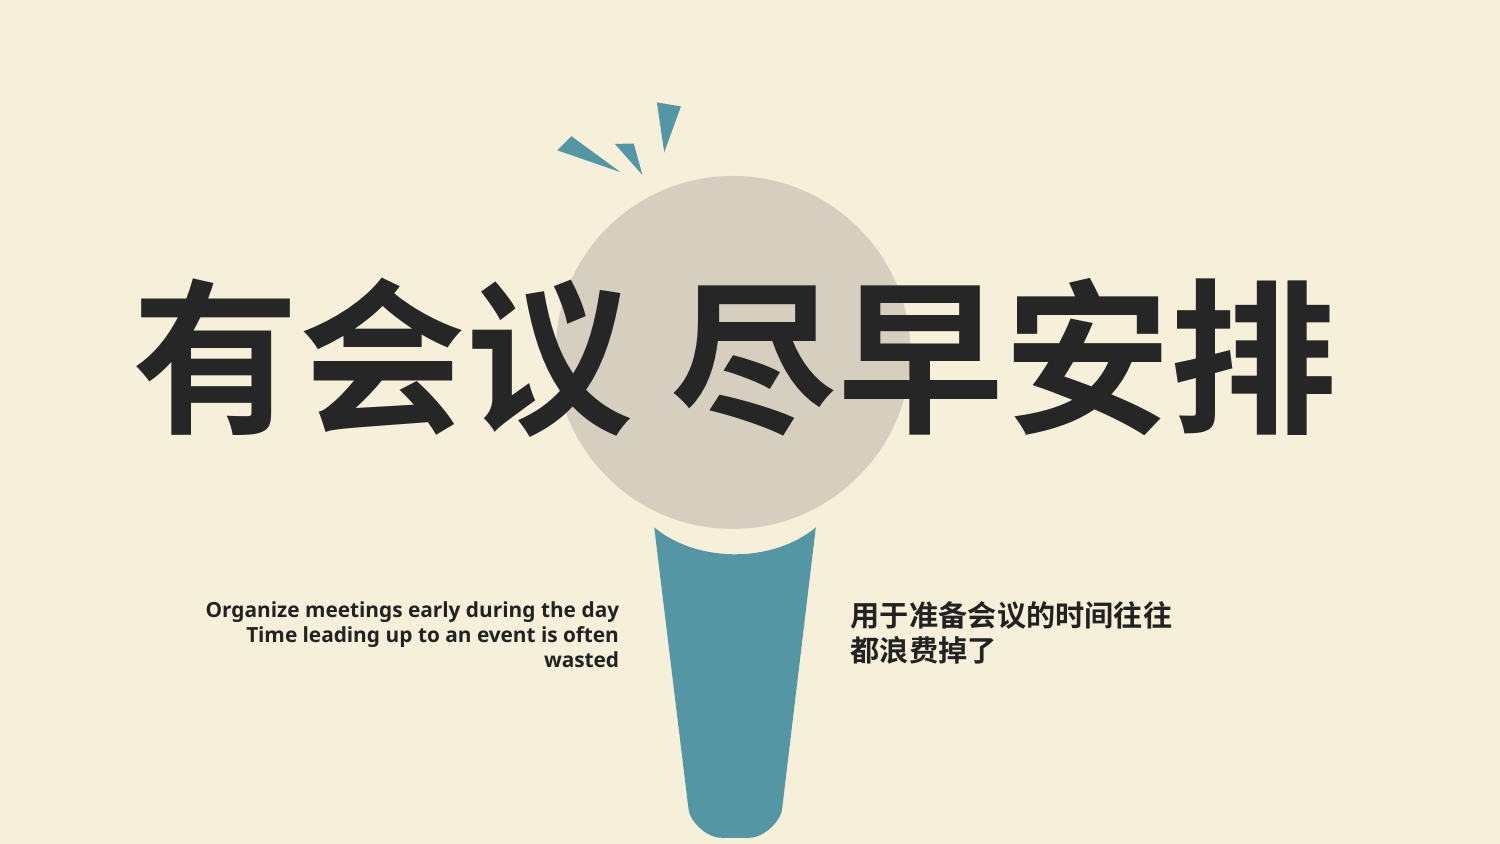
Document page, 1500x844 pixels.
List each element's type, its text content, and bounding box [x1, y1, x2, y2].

text_box [612, 141, 645, 175]
text_box [555, 134, 623, 175]
text_box 有会议 尽早安排 [915, 245, 1353, 461]
text_box 用于准备会议的时间往往都浪费掉了 [915, 589, 1196, 675]
text_box [654, 100, 683, 155]
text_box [555, 175, 911, 839]
text_box Organize meetings early during the day Time leading up to an event is often wasted [182, 589, 550, 680]
text_box 有会议 尽早安排 [118, 245, 550, 461]
